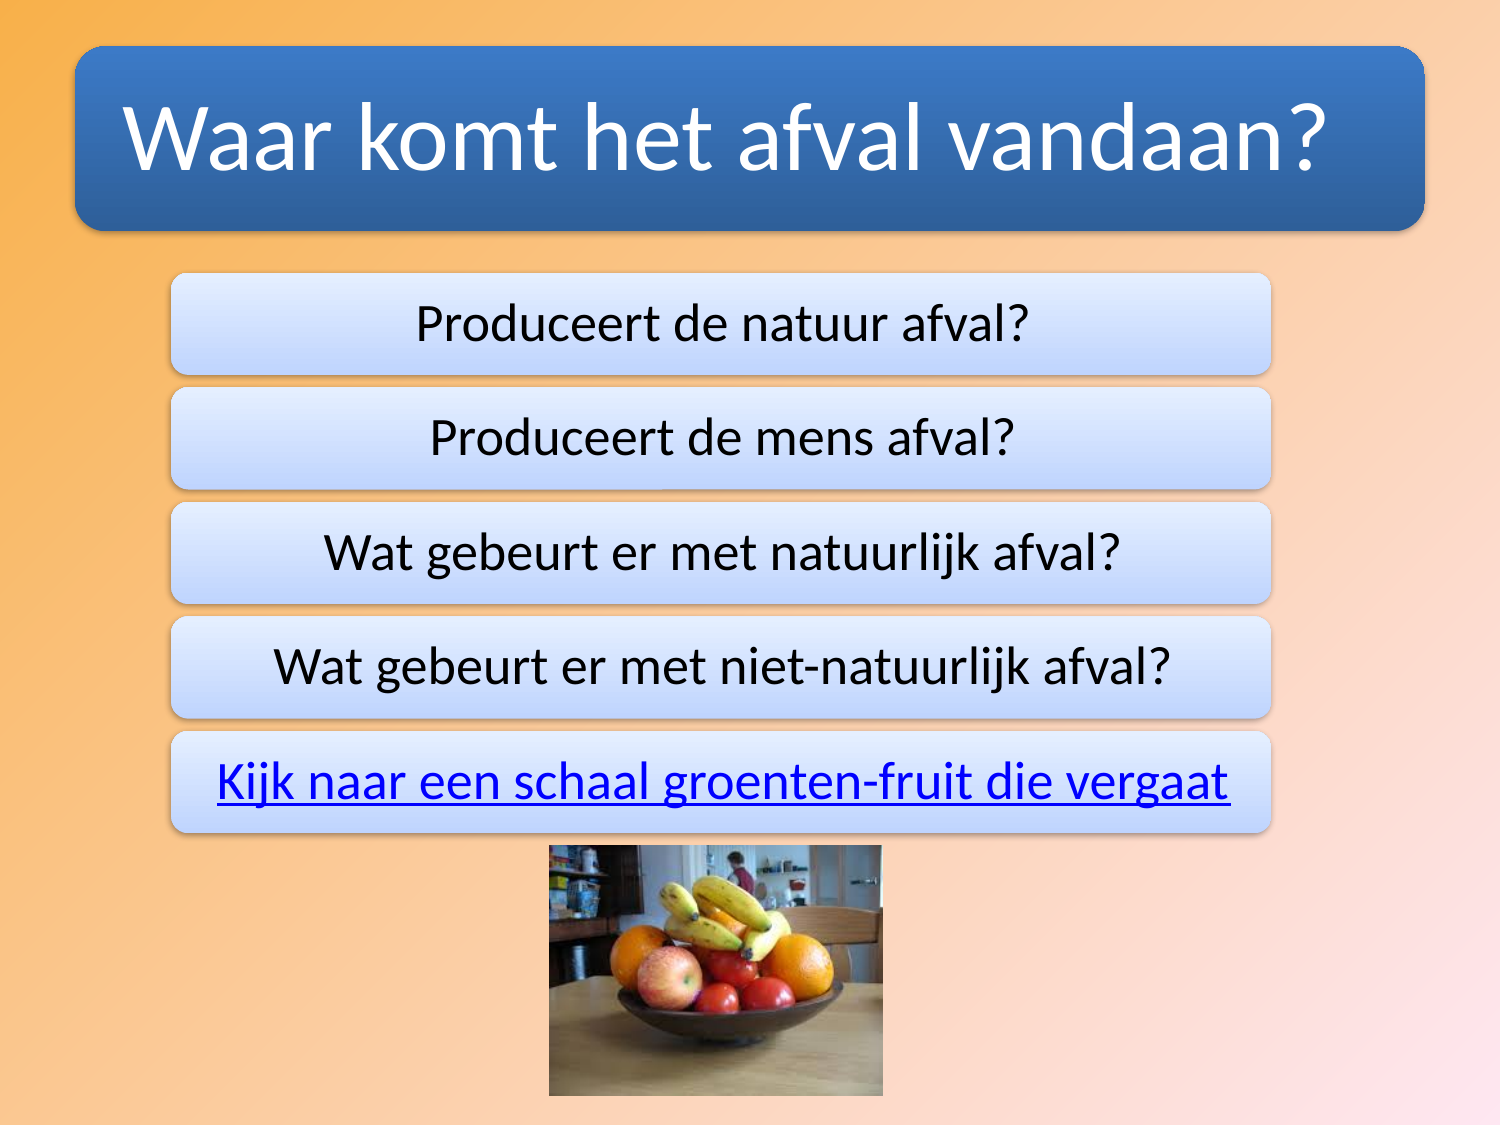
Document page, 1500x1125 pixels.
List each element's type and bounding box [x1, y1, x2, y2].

picture [548, 845, 884, 1097]
text_box [74, 44, 1426, 233]
list [170, 266, 1272, 840]
